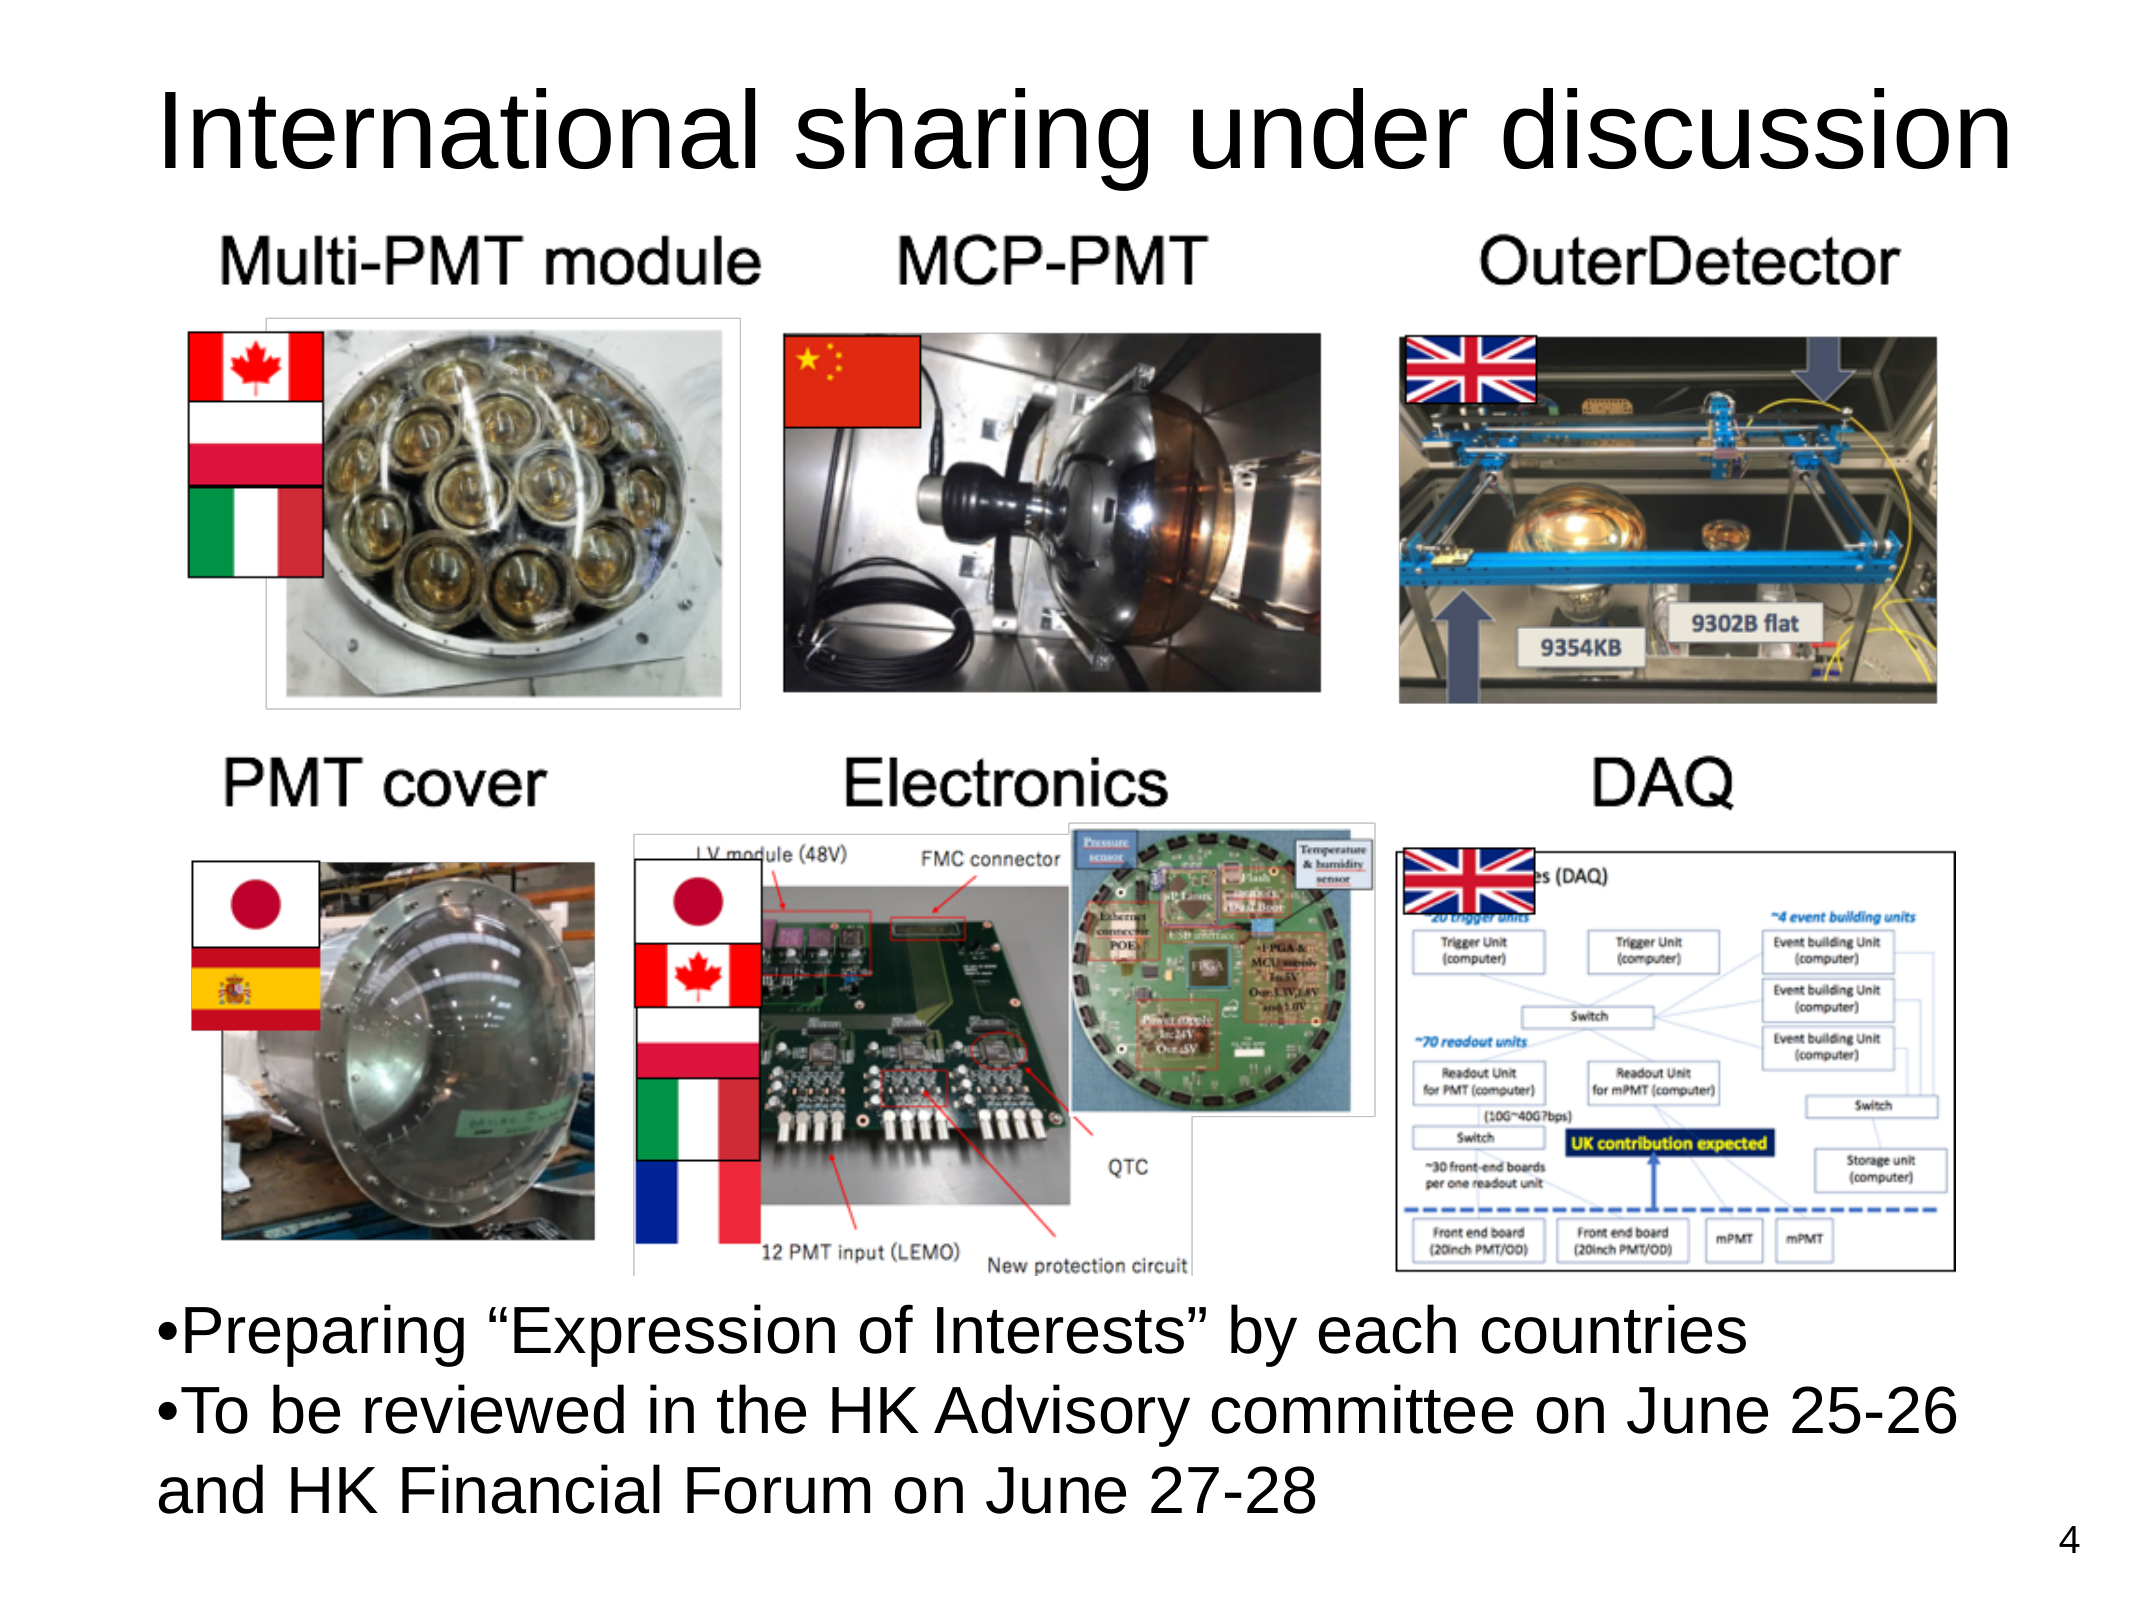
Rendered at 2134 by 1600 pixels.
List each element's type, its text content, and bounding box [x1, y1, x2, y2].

text_box International sharing under discussion [116, 18, 2057, 200]
picture [176, 199, 1957, 1276]
slide_number 4 [2041, 1514, 2099, 1576]
text_box •Preparing “Expression of Interests” by each countries •To be reviewed in the HK Advisory committee on June 25-26 and HK Financial Forum on June 27-28 [148, 1278, 2069, 1535]
